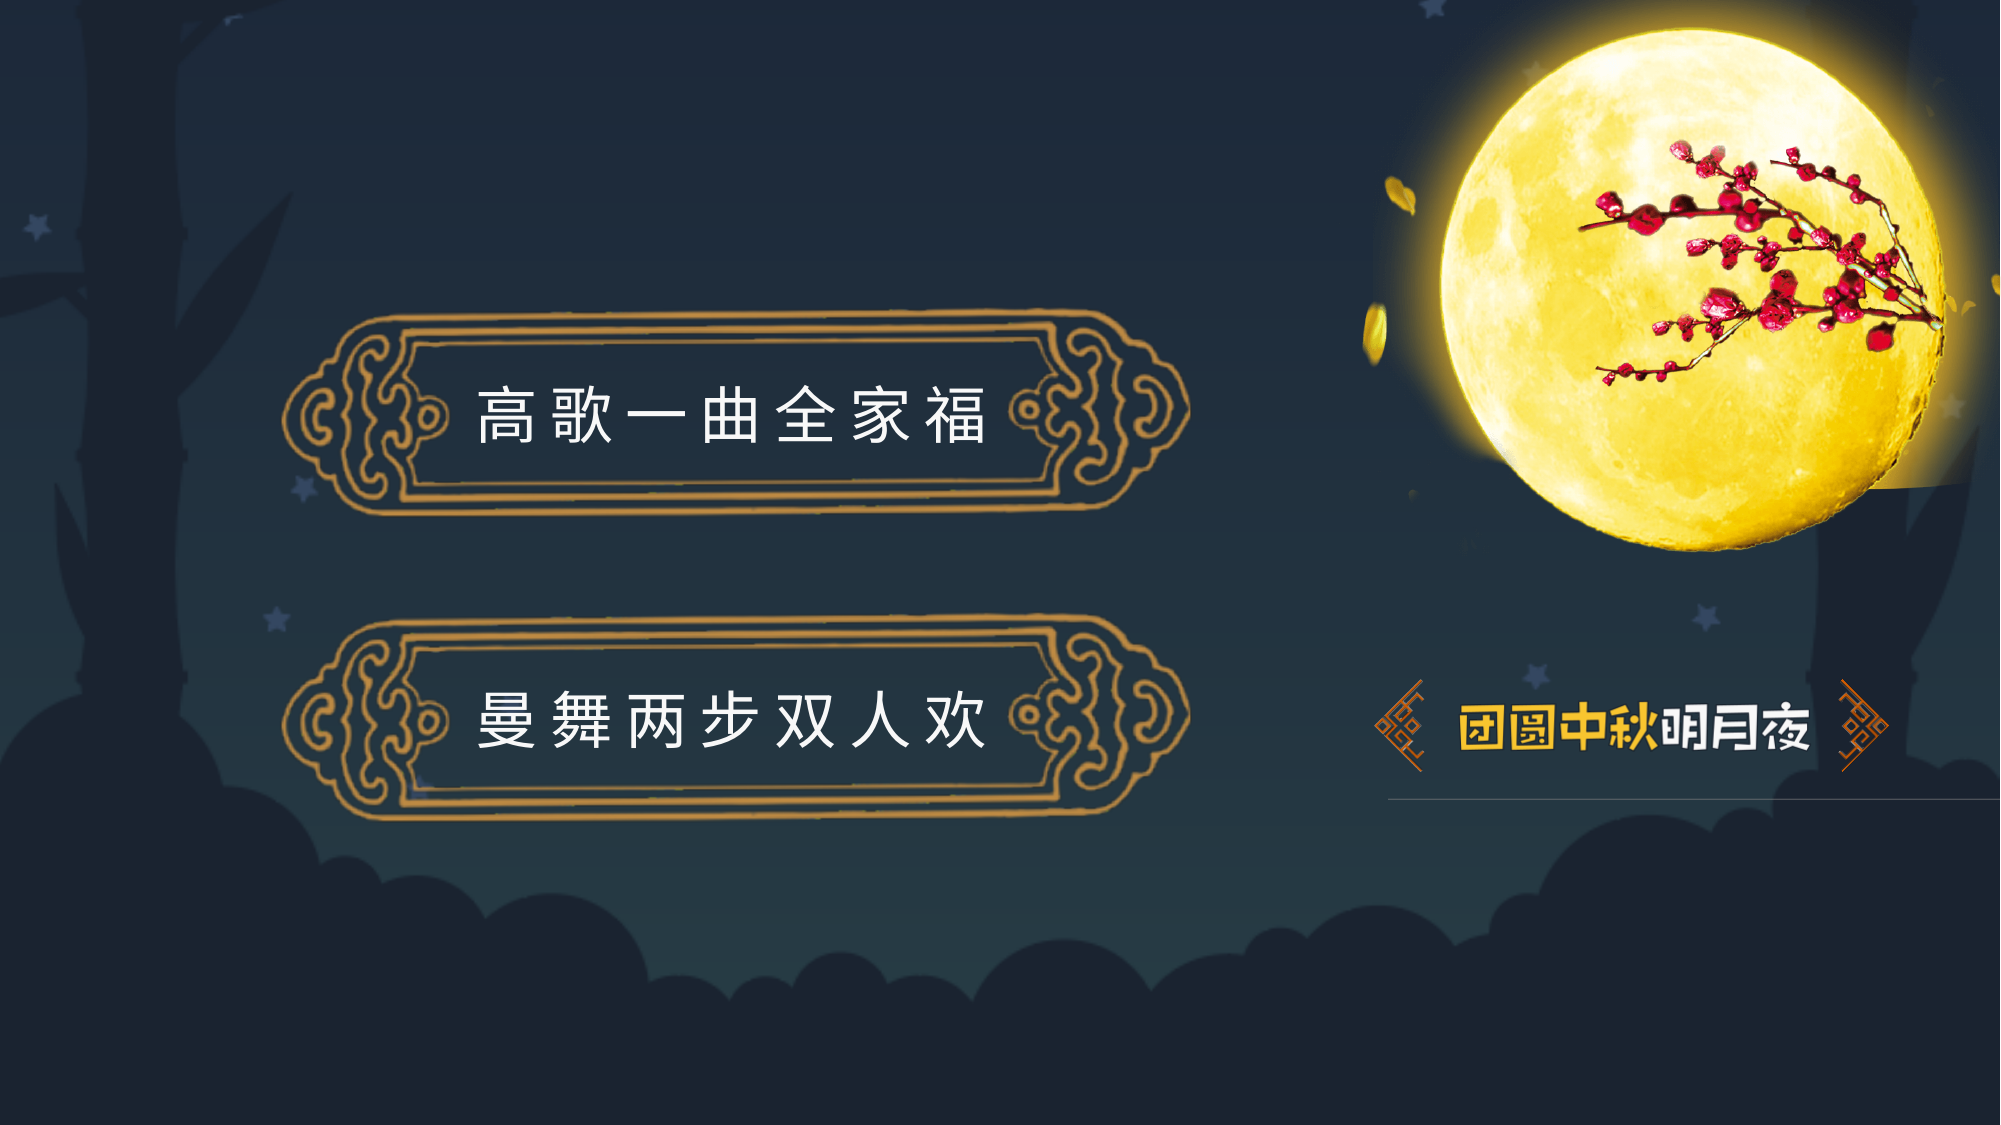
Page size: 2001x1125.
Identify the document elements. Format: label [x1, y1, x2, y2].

text_box [246, 572, 1217, 858]
text_box [1387, 690, 1875, 762]
picture [0, 0, 2001, 1125]
text_box [246, 267, 1217, 553]
